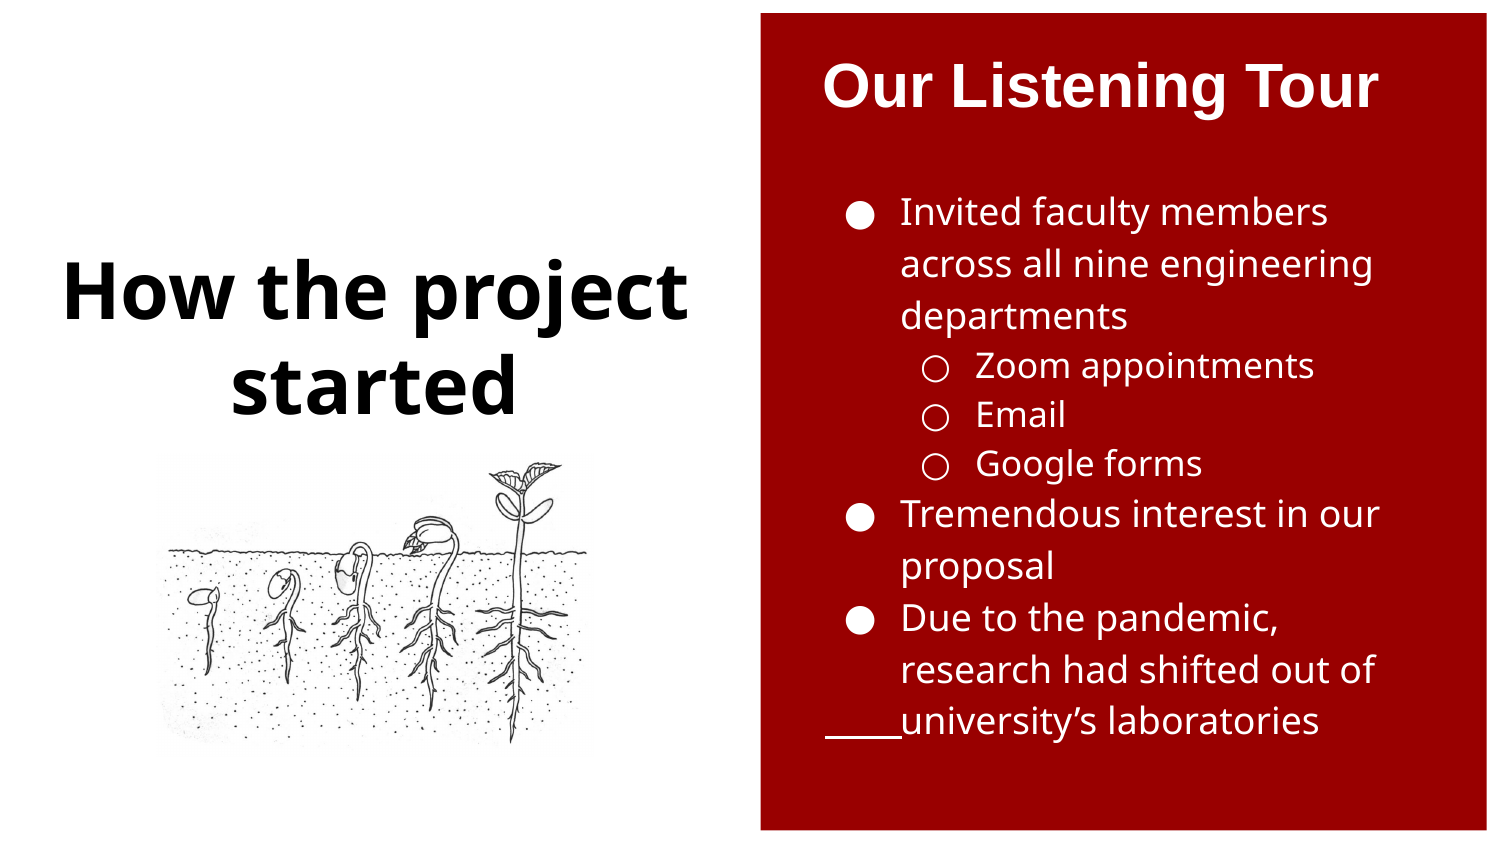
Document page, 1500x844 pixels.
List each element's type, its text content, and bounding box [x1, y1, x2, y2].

picture [156, 452, 595, 757]
text_box Our Listening Tour [807, 30, 1456, 135]
title How the project started [43, 193, 708, 446]
list Invited faculty members across all nine engineering departments Zoom appointments Email Google forms Tremendous interest in our proposal Due to the pandemic, research had shifted out of university’s laboratories [810, 135, 1440, 807]
